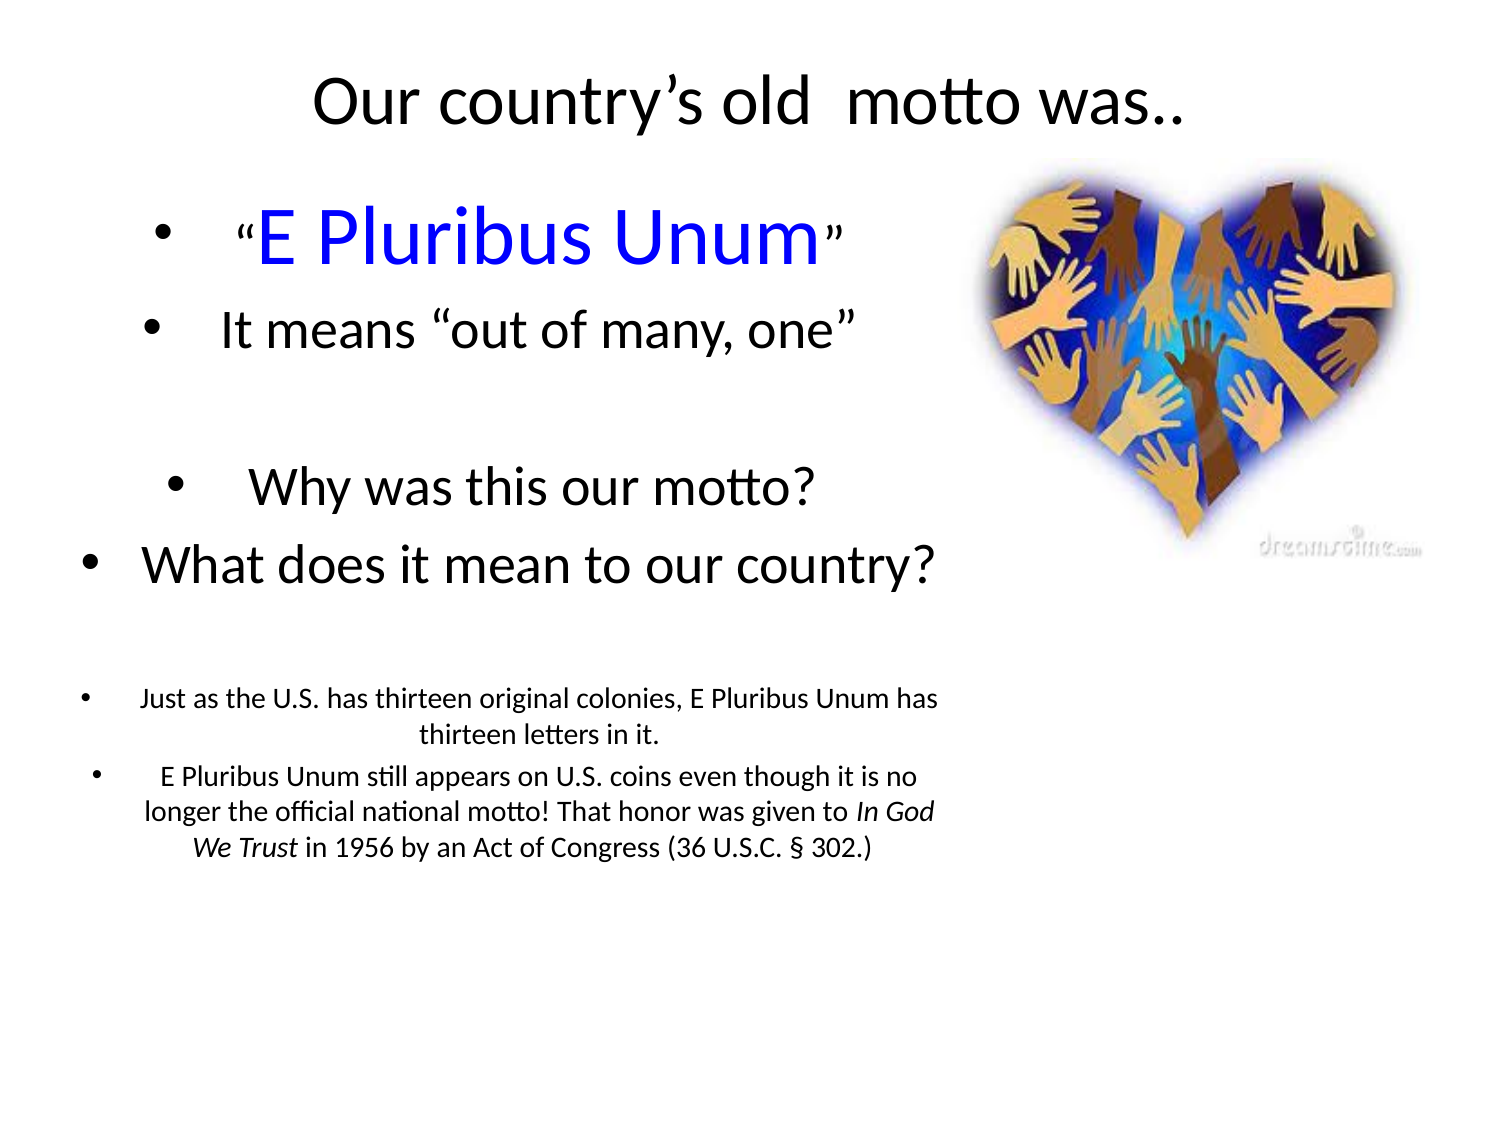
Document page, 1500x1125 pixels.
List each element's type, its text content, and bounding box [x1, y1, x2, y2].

picture [957, 158, 1426, 563]
title Our country’s old motto was.. [75, 45, 1425, 173]
list “E Pluribus Unum” It means “out of many, one” Why was this our motto? What does it mean to our country? Just as the U.S. has thirteen original colonies, E Pluribus Unum has thirteen letters in it. E Pluribus Unum still appears on U.S. coins even though it is no longer the official national motto! That honor was given to In God We Trust in 1956 by an Act of Congress (36 U.S.C. § 302.) [65, 173, 958, 916]
